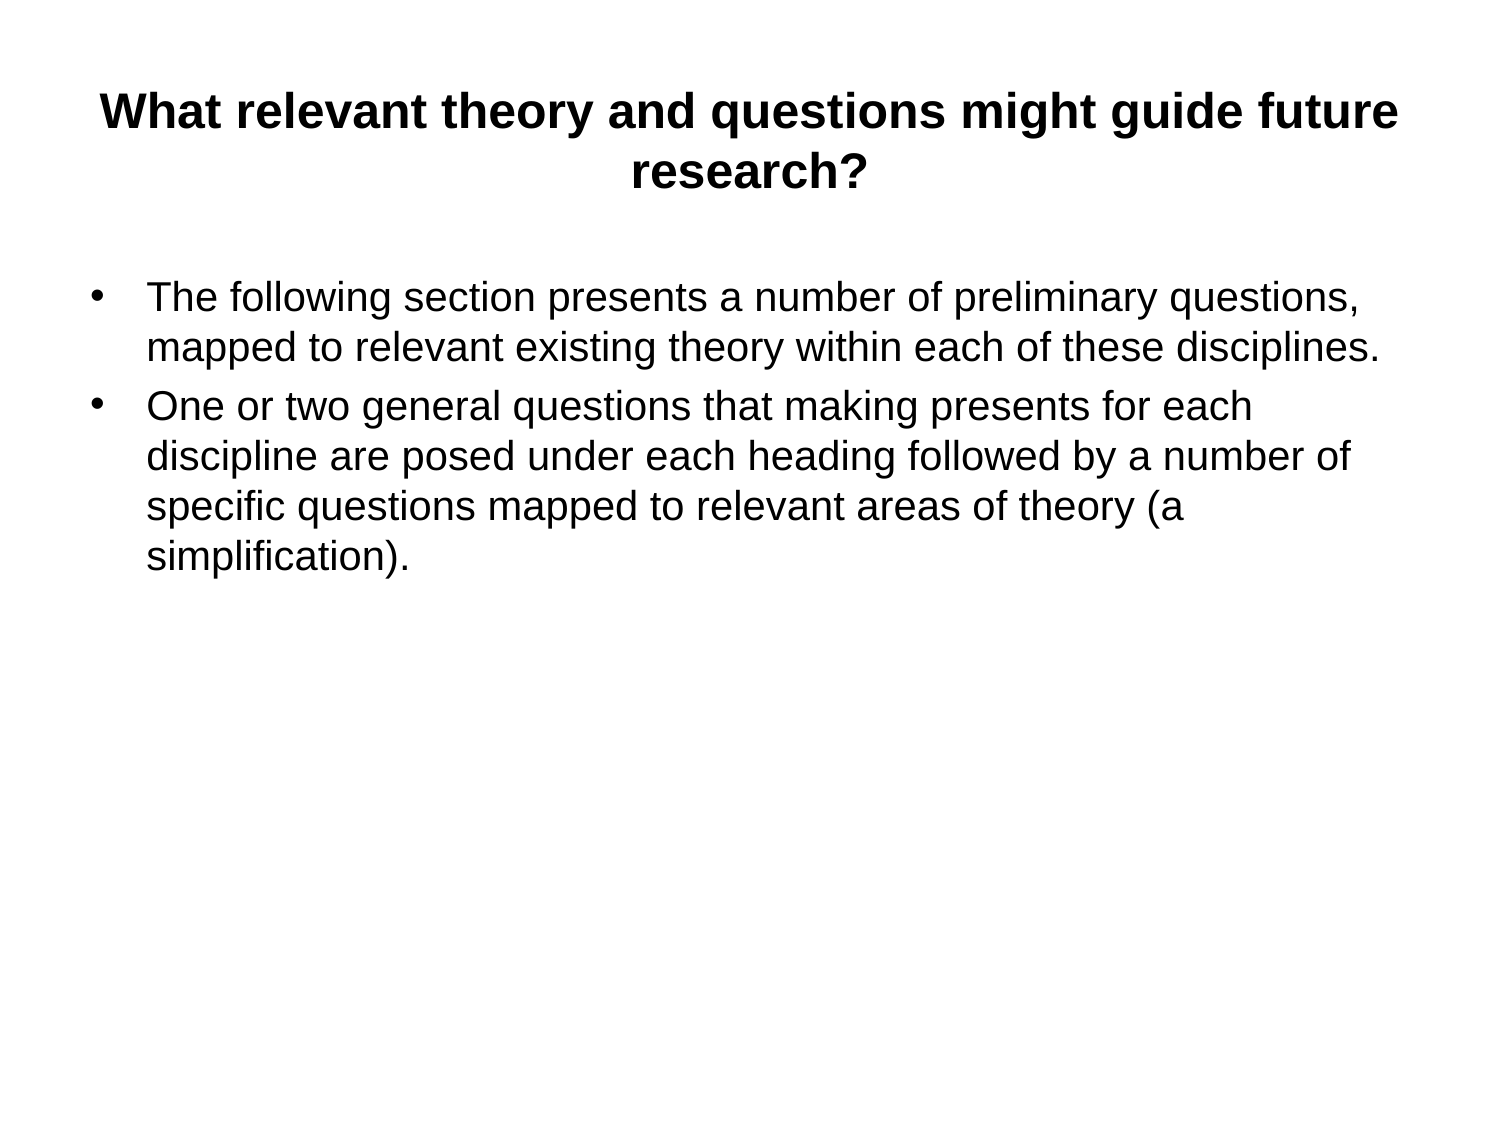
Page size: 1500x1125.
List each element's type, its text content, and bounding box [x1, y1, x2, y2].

title What relevant theory and questions might guide future research? [75, 45, 1425, 233]
list The following section presents a number of preliminary questions, mapped to relevant existing theory within each of these disciplines. One or two general questions that making presents for each discipline are posed under each heading followed by a number of specific questions mapped to relevant areas of theory (a simplification). [75, 262, 1425, 1005]
